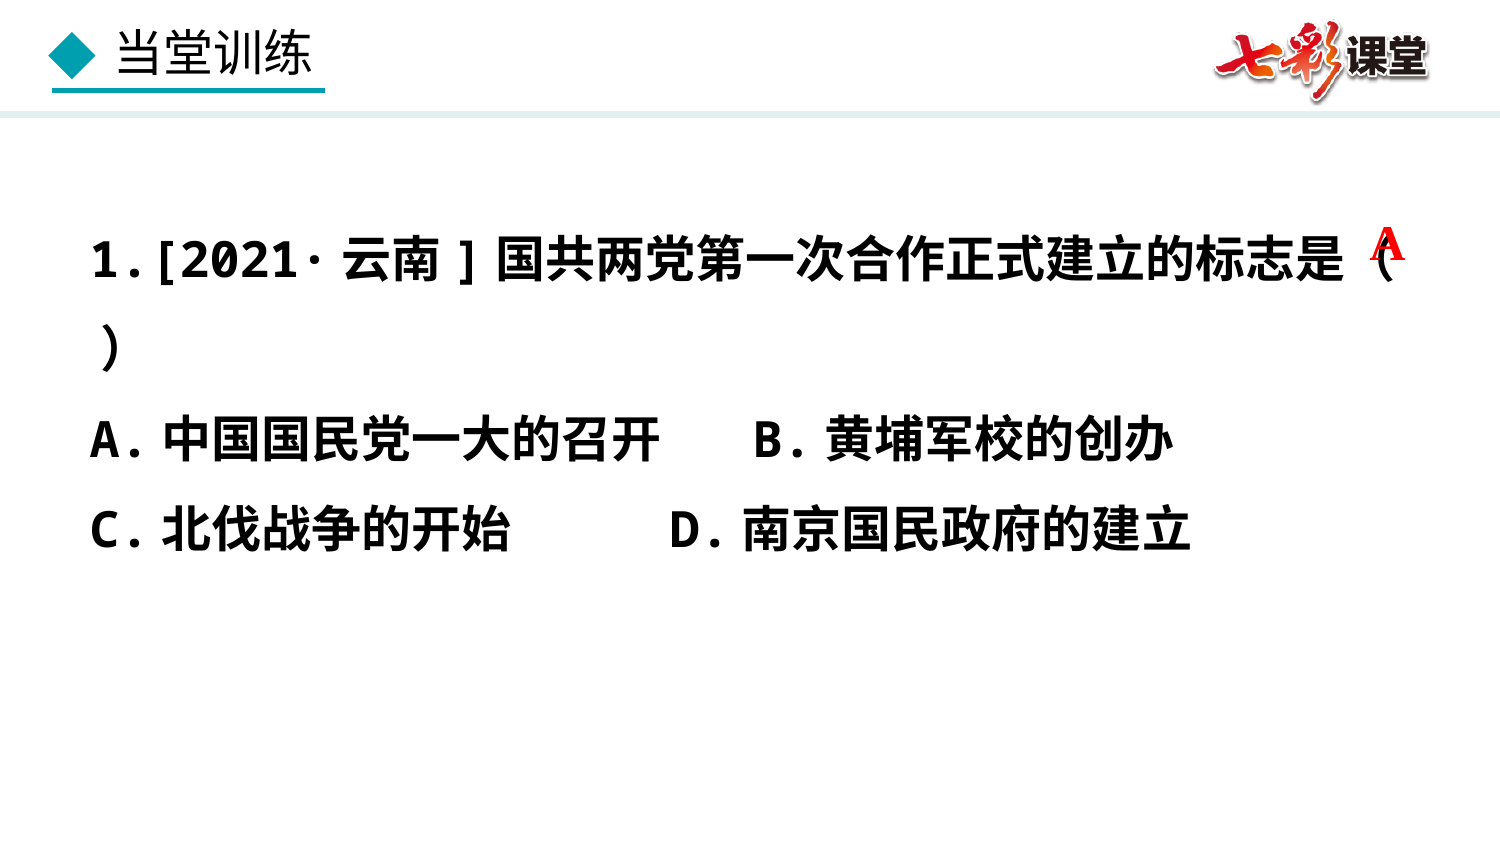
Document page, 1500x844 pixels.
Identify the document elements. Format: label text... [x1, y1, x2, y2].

text_box 1.[2021·云南]国共两党第一次合作正式建立的标志是（ ） A.中国国民党一大的召开 B.黄埔军校的创办 C.北伐战争的开始 D.南京国民政府的建立 [78, 192, 1453, 564]
picture [1210, 15, 1434, 106]
text_box A [1358, 204, 1433, 276]
